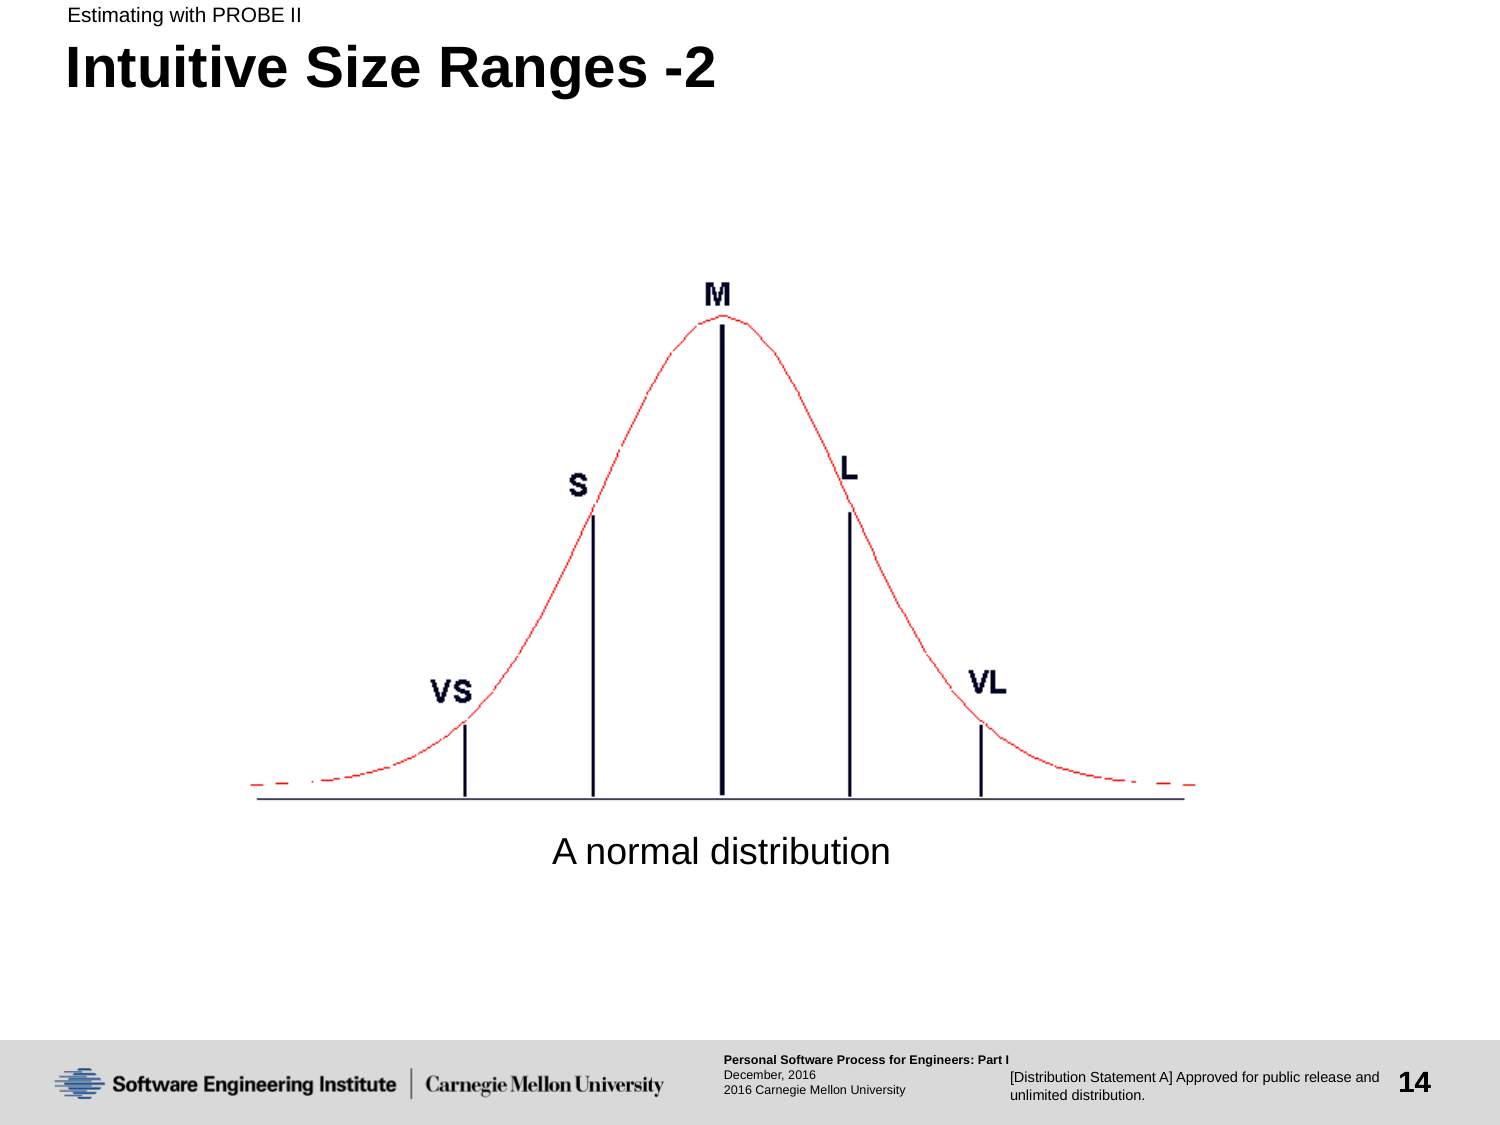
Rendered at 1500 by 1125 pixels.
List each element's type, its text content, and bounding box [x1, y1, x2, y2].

title Intuitive Size Ranges -2 [65, 37, 1313, 148]
picture [46, 1061, 673, 1104]
text_box Estimating with PROBE II [67, 1, 752, 27]
text_box A normal distribution [552, 847, 892, 873]
picture [179, 184, 1324, 847]
